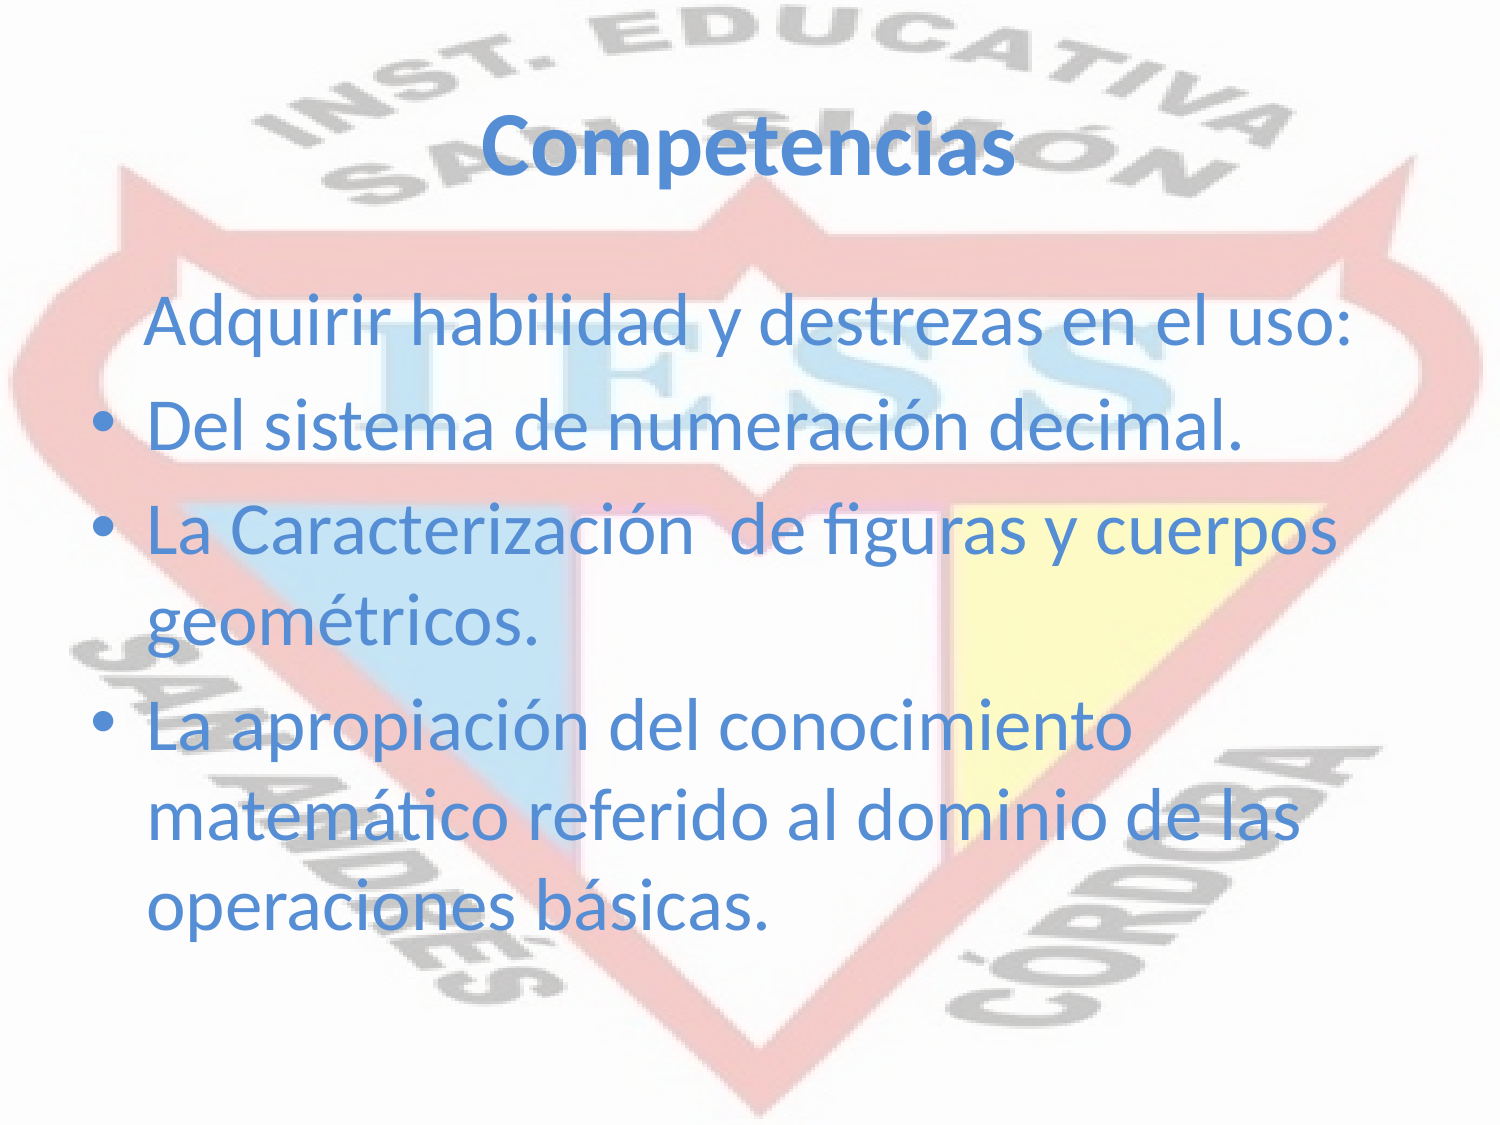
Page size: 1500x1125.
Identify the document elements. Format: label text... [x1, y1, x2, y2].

list Adquirir habilidad y destrezas en el uso: Del sistema de numeración decimal. La Caracterización de figuras y cuerpos geométricos. La apropiación del conocimiento matemático referido al dominio de las operaciones básicas. [75, 262, 1425, 1005]
title Competencias [75, 45, 1425, 233]
